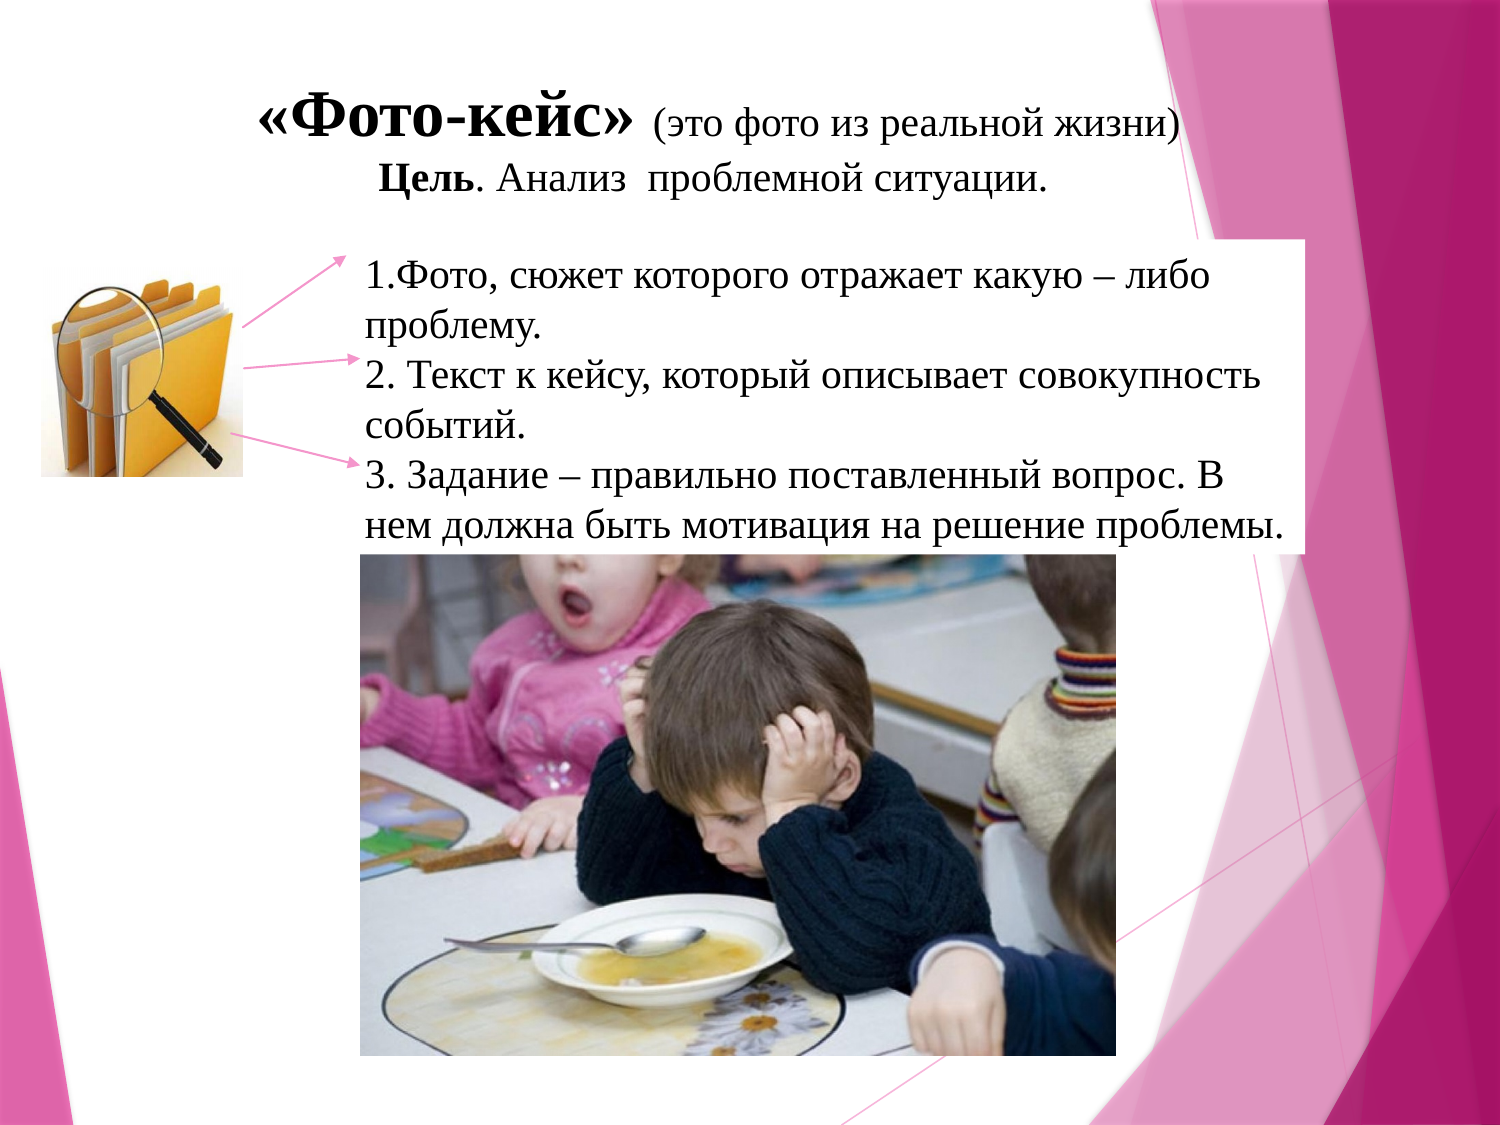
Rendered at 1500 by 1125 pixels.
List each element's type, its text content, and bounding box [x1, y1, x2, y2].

text_box 1.Фото, сюжет которого отражает какую – либо проблему. 2. Текст к кейсу, который описывает совокупность событий. 3. Задание – правильно поставленный вопрос. В нем должна быть мотивация на решение проблемы. [349, 239, 1306, 555]
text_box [230, 432, 361, 466]
picture [40, 266, 244, 477]
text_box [243, 357, 361, 369]
picture [359, 551, 1116, 1057]
text_box «Фото-кейс» (это фото из реальной жизни) Цель. Анализ проблемной ситуации. [87, 62, 1350, 308]
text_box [242, 254, 347, 328]
